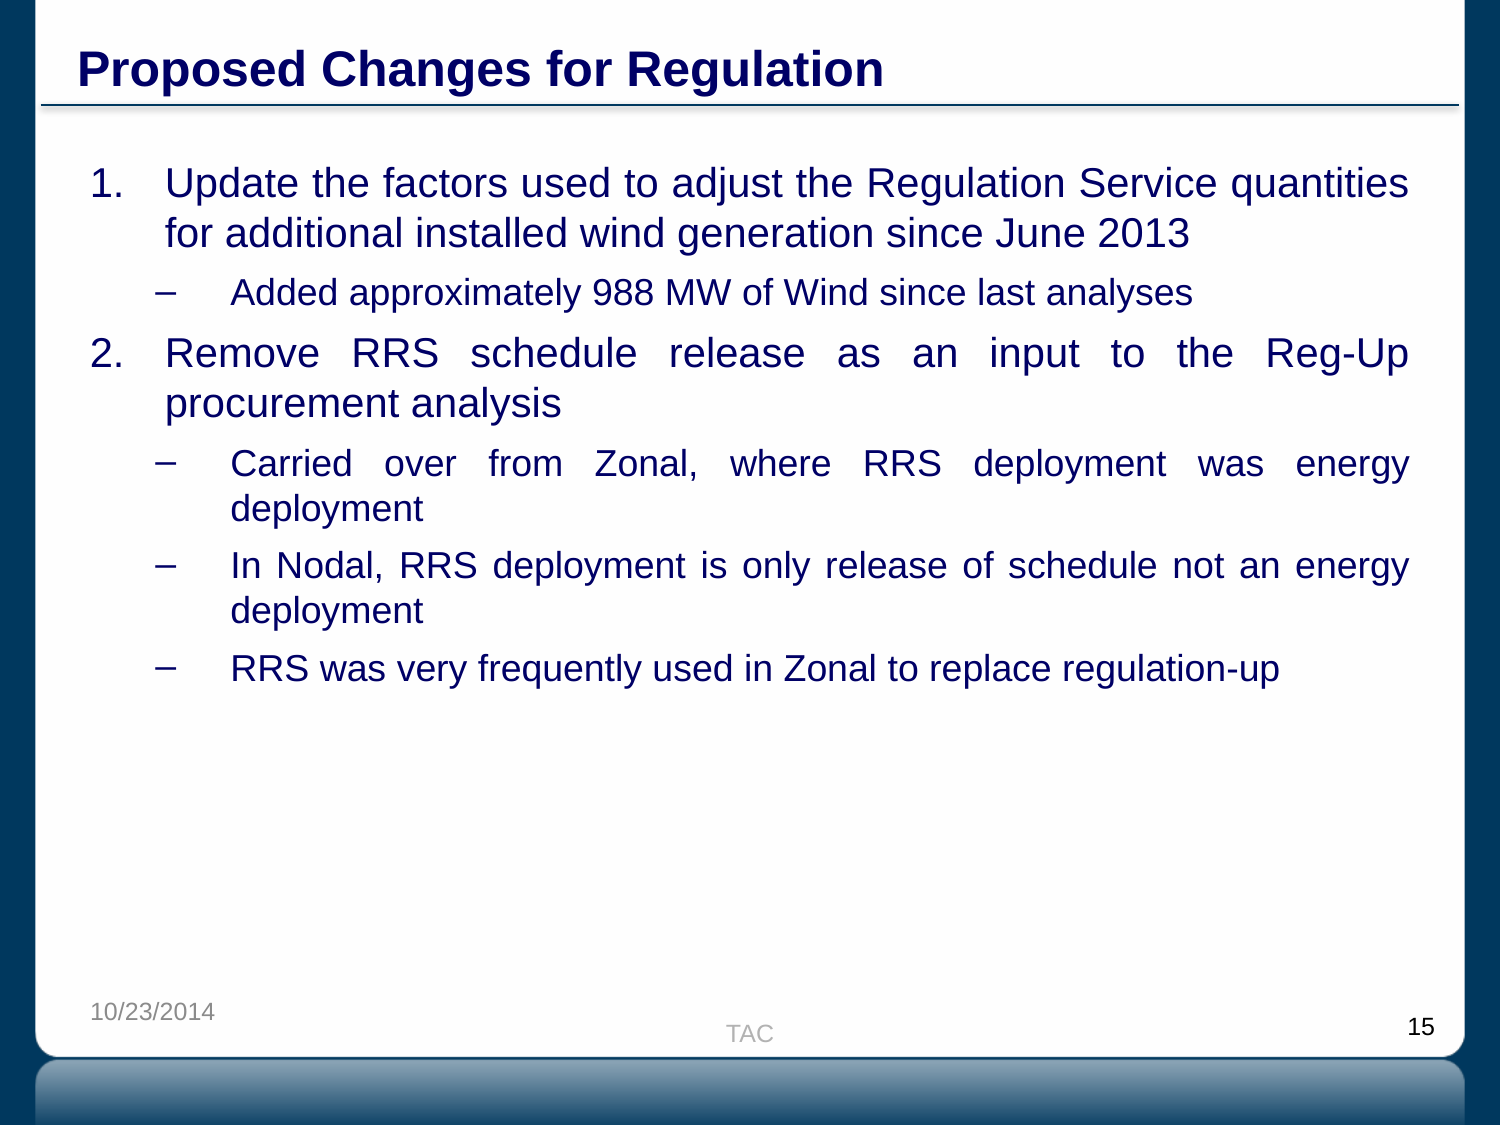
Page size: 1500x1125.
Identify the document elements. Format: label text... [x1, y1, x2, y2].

list Update the factors used to adjust the Regulation Service quantities for additional installed wind generation since June 2013 Added approximately 988 MW of Wind since last analyses Remove RRS schedule release as an input to the Reg-Up procurement analysis Carried over from Zonal, where RRS deployment was energy deployment In Nodal, RRS deployment is only release of schedule not an energy deployment RRS was very frequently used in Zonal to replace regulation-up [75, 148, 1425, 1025]
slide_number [75, 980, 425, 1041]
picture [35, 0, 1465, 1125]
footer TAC [512, 1016, 988, 1049]
title Proposed Changes for Regulation [62, 29, 1450, 106]
